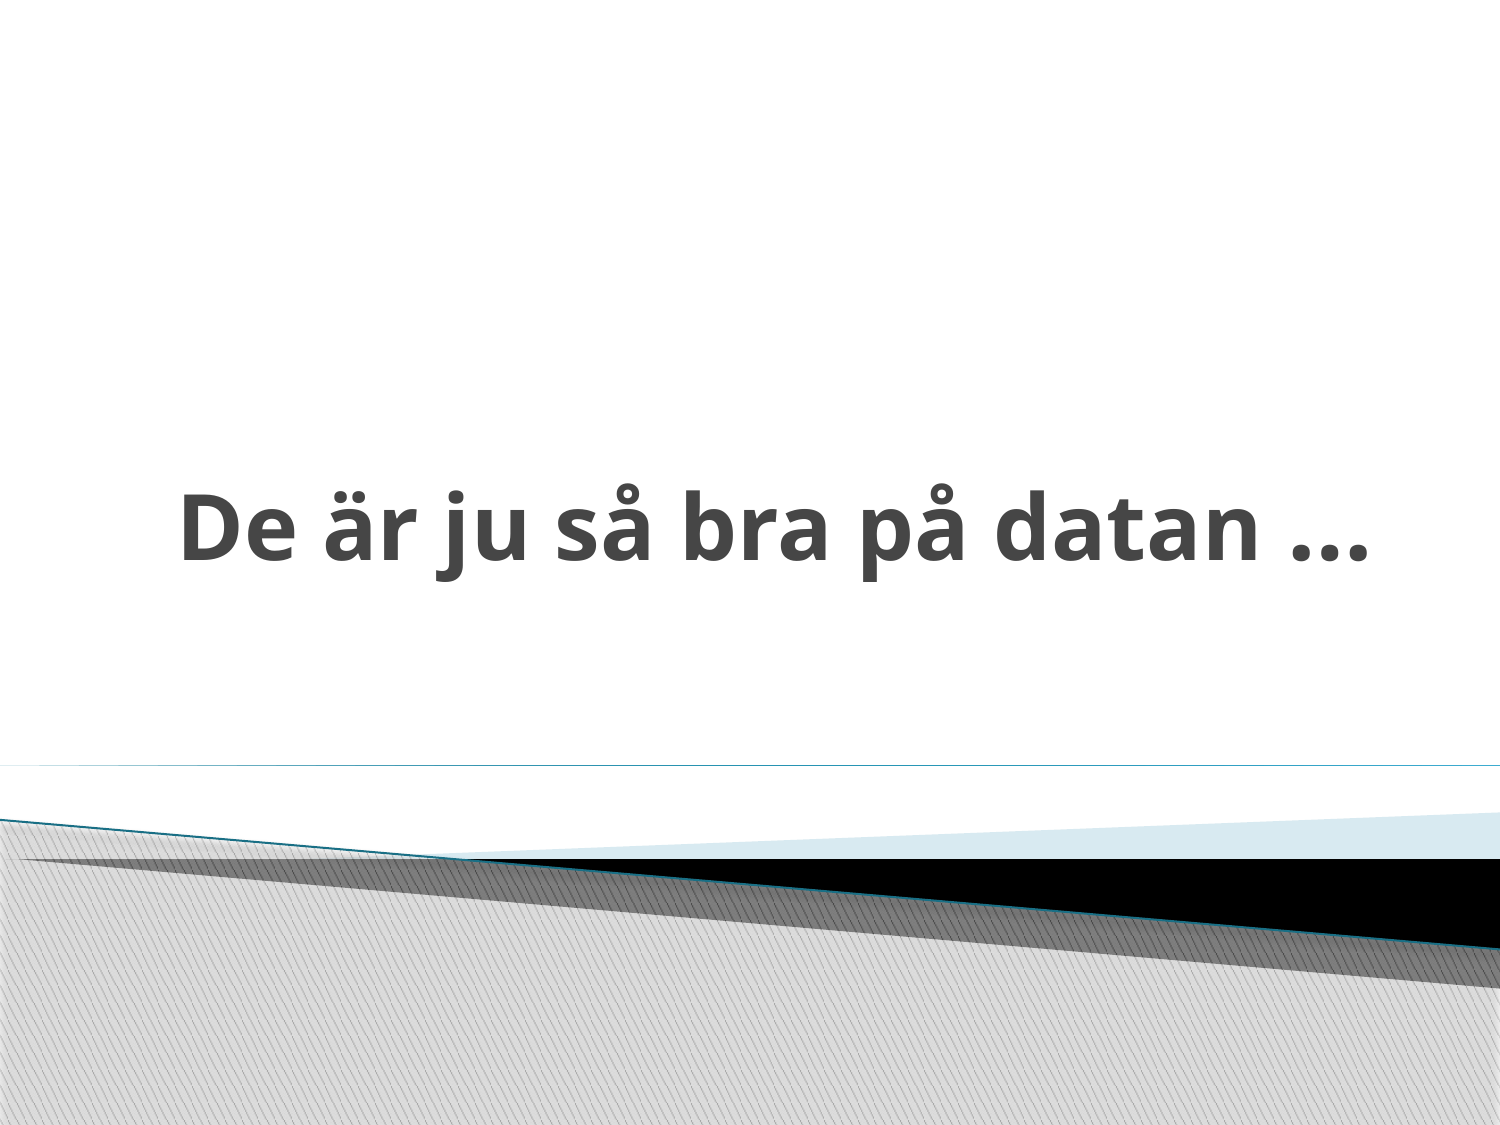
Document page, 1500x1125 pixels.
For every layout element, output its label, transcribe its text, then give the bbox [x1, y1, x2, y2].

title De är ju så bra på datan … [112, 287, 1388, 588]
picture [5, 859, 1500, 989]
